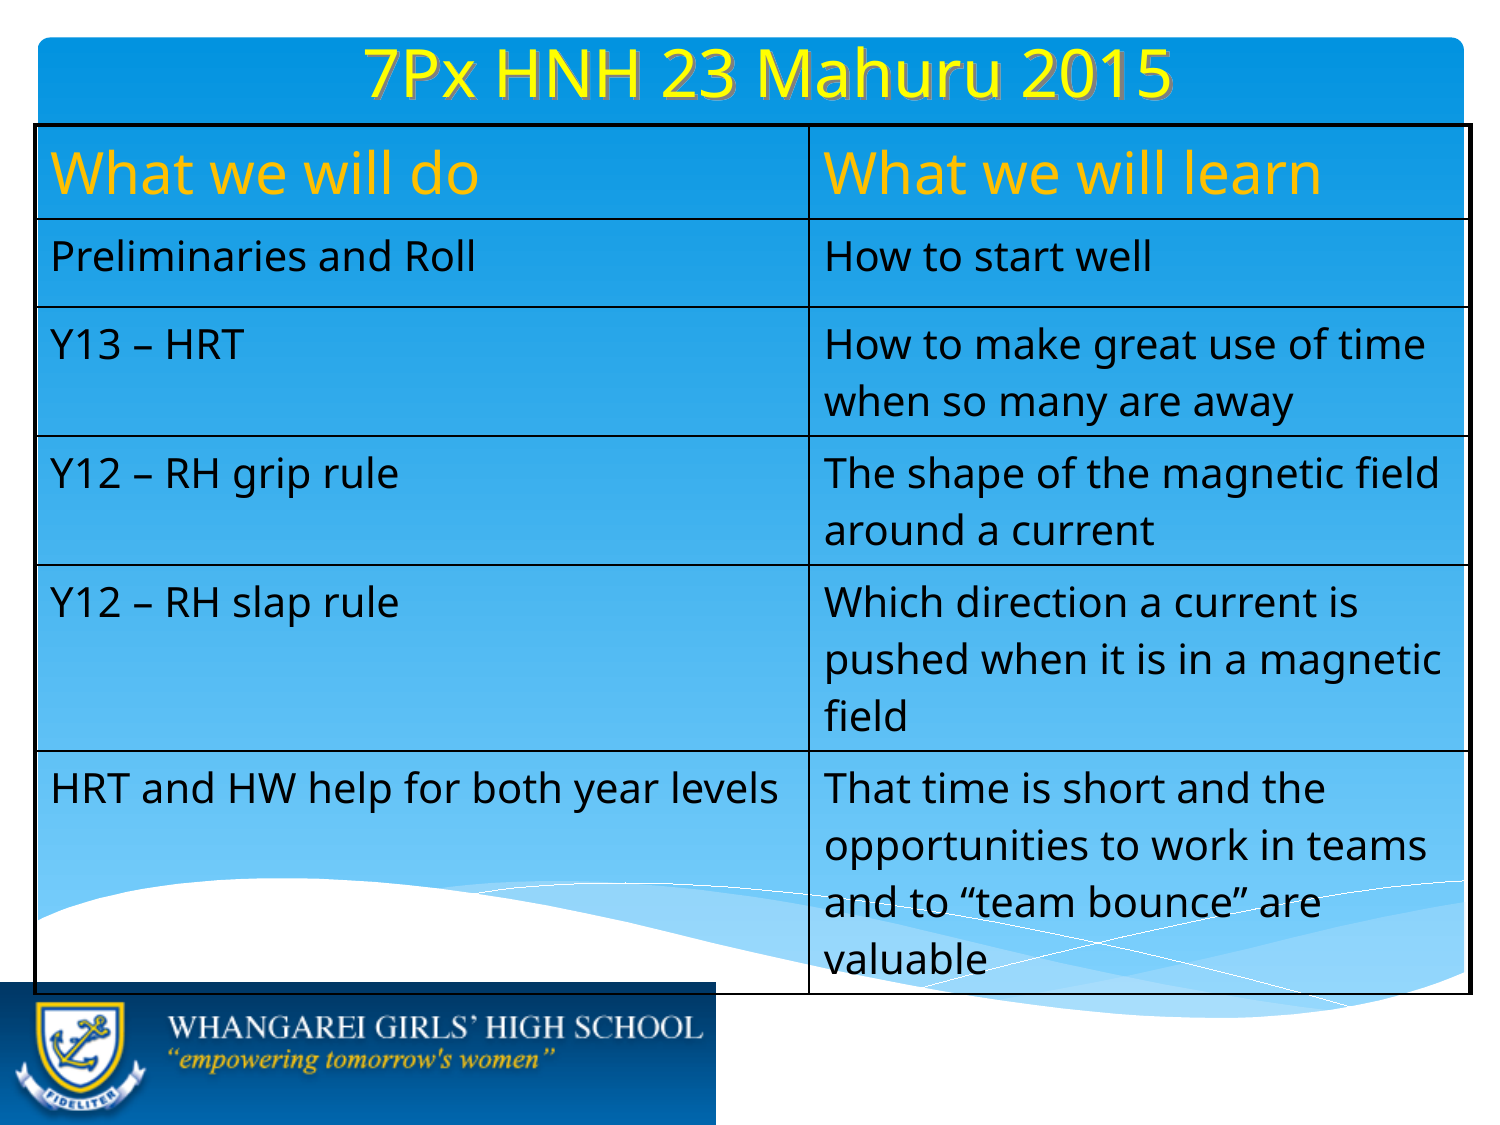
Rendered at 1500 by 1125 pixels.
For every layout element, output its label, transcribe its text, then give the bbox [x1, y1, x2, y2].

table_cell Y13 – HRT [37, 308, 808, 435]
table_cell Y12 – RH grip rule [37, 437, 808, 564]
table_cell That time is short and the opportunities to work in teams and to “team bounce” are valuable [810, 752, 1468, 993]
text_box 7Px HNH 23 Mahuru 2015 [162, 20, 1375, 121]
table_header What we will learn [810, 127, 1468, 218]
table_header What we will do [37, 127, 808, 218]
table_cell Which direction a current is pushed when it is in a magnetic field [810, 566, 1468, 750]
table_cell How to make great use of time when so many are away [810, 308, 1468, 435]
table_cell Preliminaries and Roll [37, 220, 808, 306]
picture [0, 982, 716, 1125]
table_cell HRT and HW help for both year levels [37, 752, 808, 993]
table_cell How to start well [810, 220, 1468, 306]
table_cell The shape of the magnetic field around a current [810, 437, 1468, 564]
table_cell Y12 – RH slap rule [37, 566, 808, 750]
